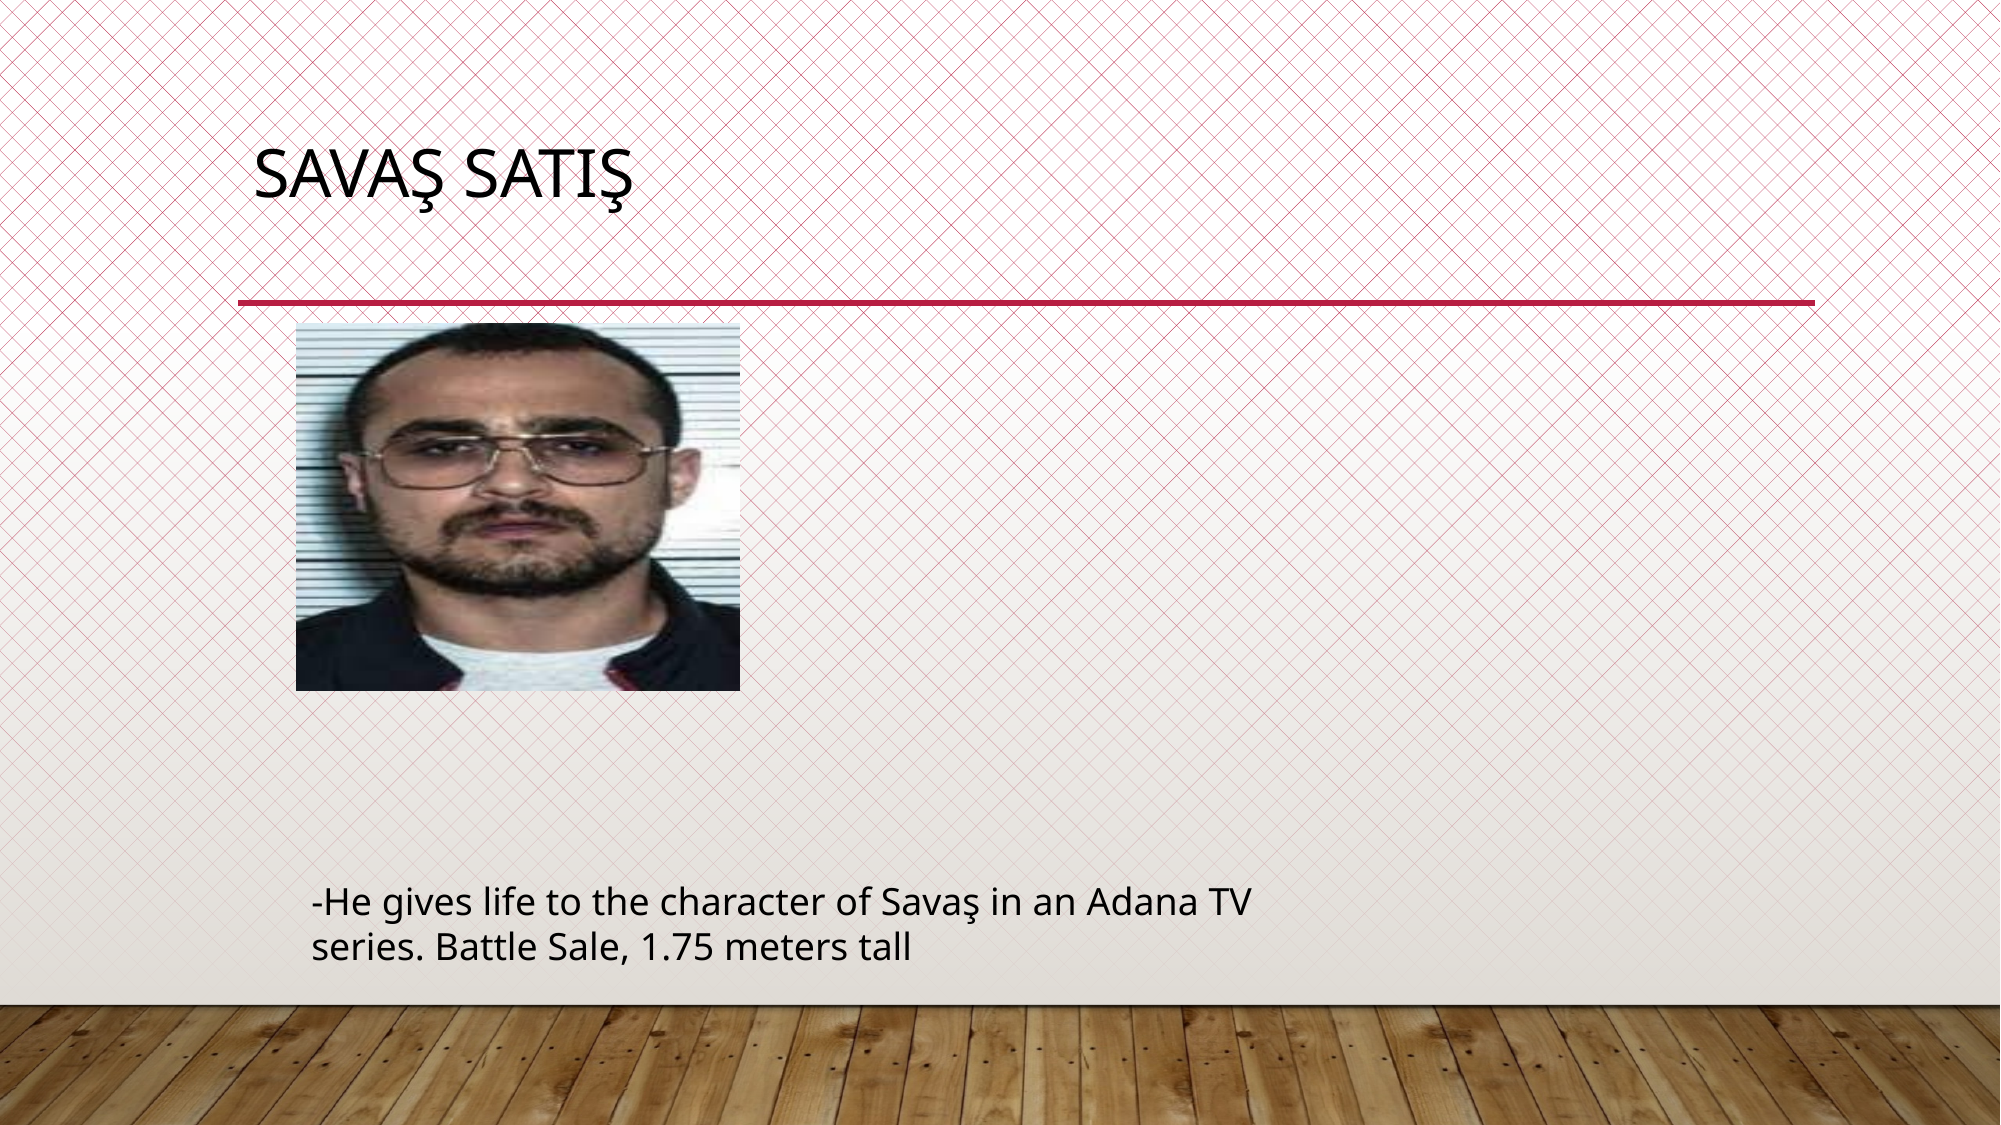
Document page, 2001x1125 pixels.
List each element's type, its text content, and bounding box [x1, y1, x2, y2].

picture [296, 322, 740, 691]
title Savaş Satış [238, 131, 1814, 305]
picture [0, 1005, 2000, 1125]
text_box -He gives life to the character of Savaş in an Adana TV series. Battle Sale, 1.75 meters tall [296, 870, 1297, 975]
